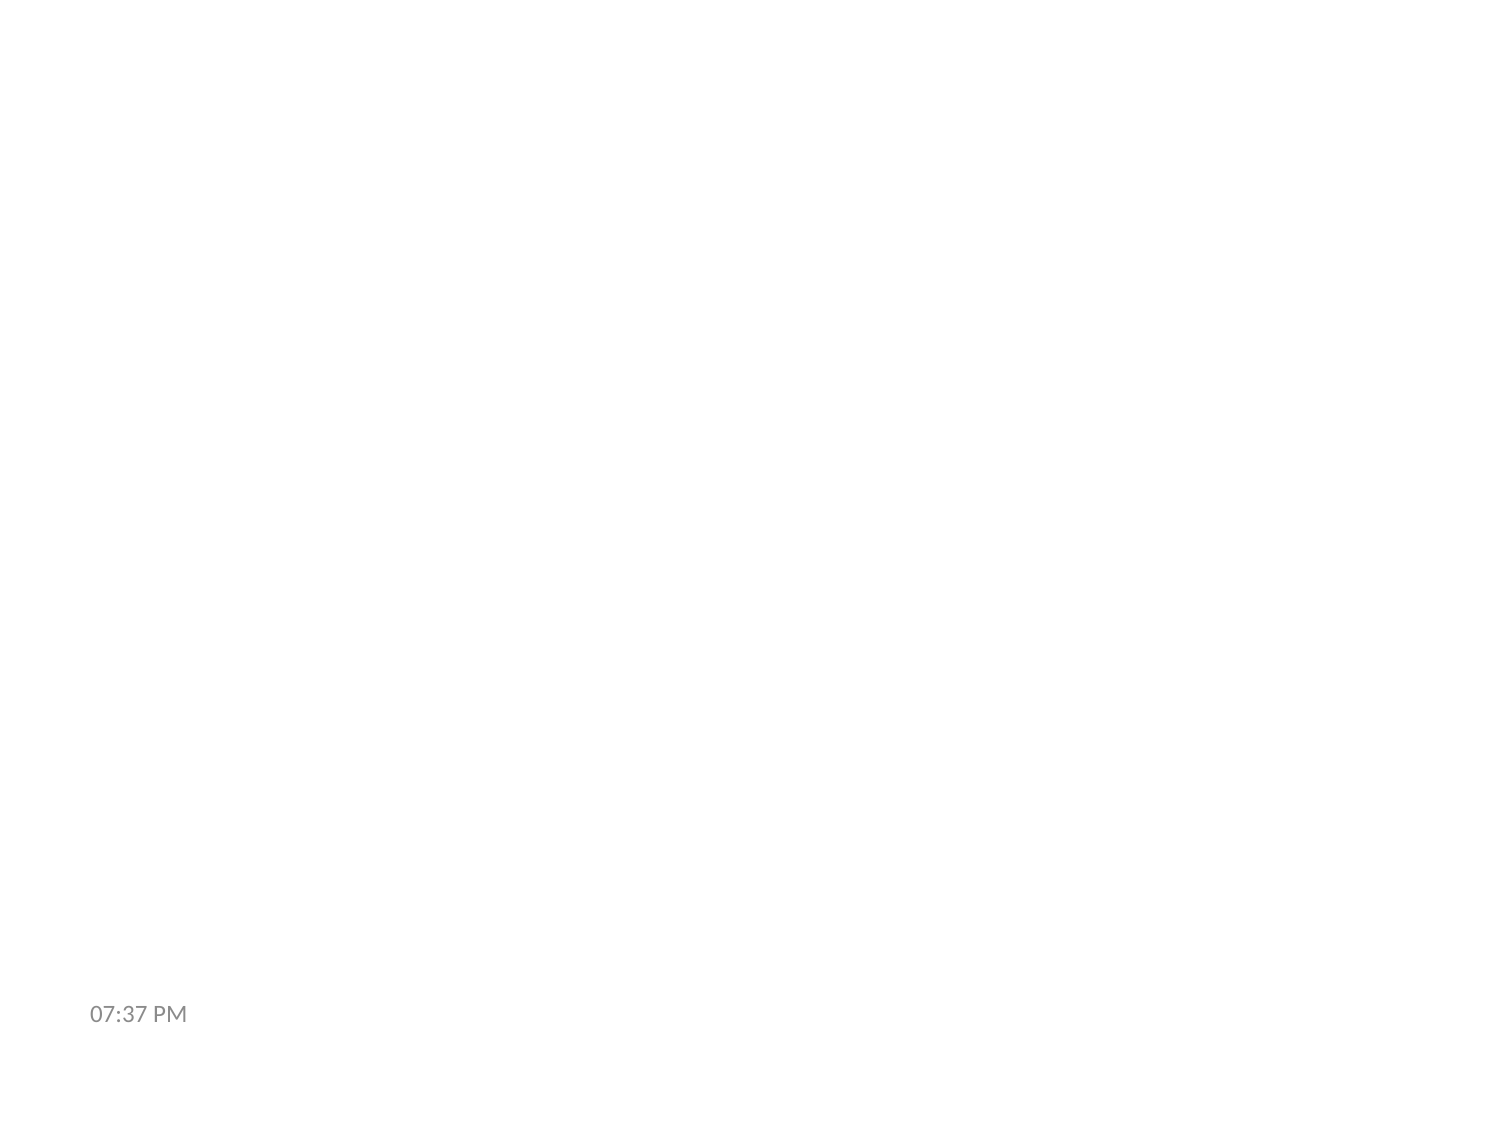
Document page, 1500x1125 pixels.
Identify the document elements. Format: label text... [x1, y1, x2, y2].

text_box 3:35 PM [75, 982, 425, 1043]
